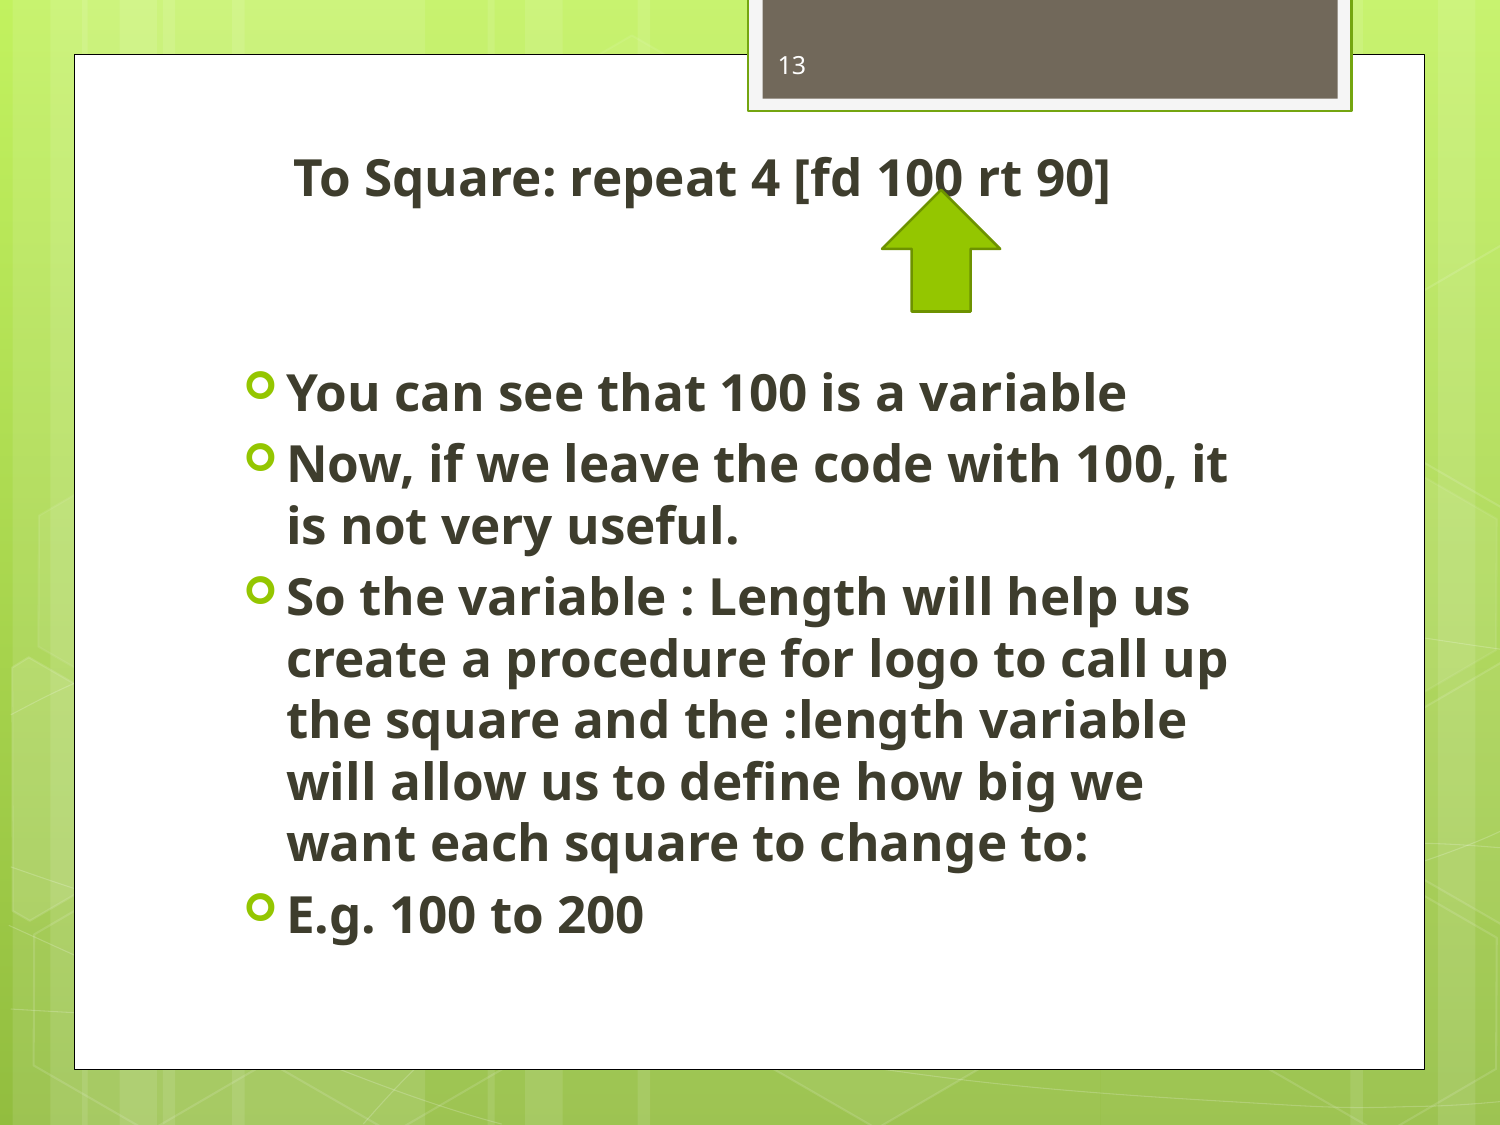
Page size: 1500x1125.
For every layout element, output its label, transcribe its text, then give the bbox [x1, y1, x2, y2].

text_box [97, 66, 1210, 481]
slide_number 13 [762, 36, 982, 64]
list To Square: repeat 4 [fd 100 rt 90] You can see that 100 is a variable Now, if we leave the code with 100, it is not very useful. So the variable : Length will help us create a procedure for logo to call up the square and the :length variable will allow us to define how big we want each square to change to: E.g. 100 to 200 [171, 137, 1283, 957]
